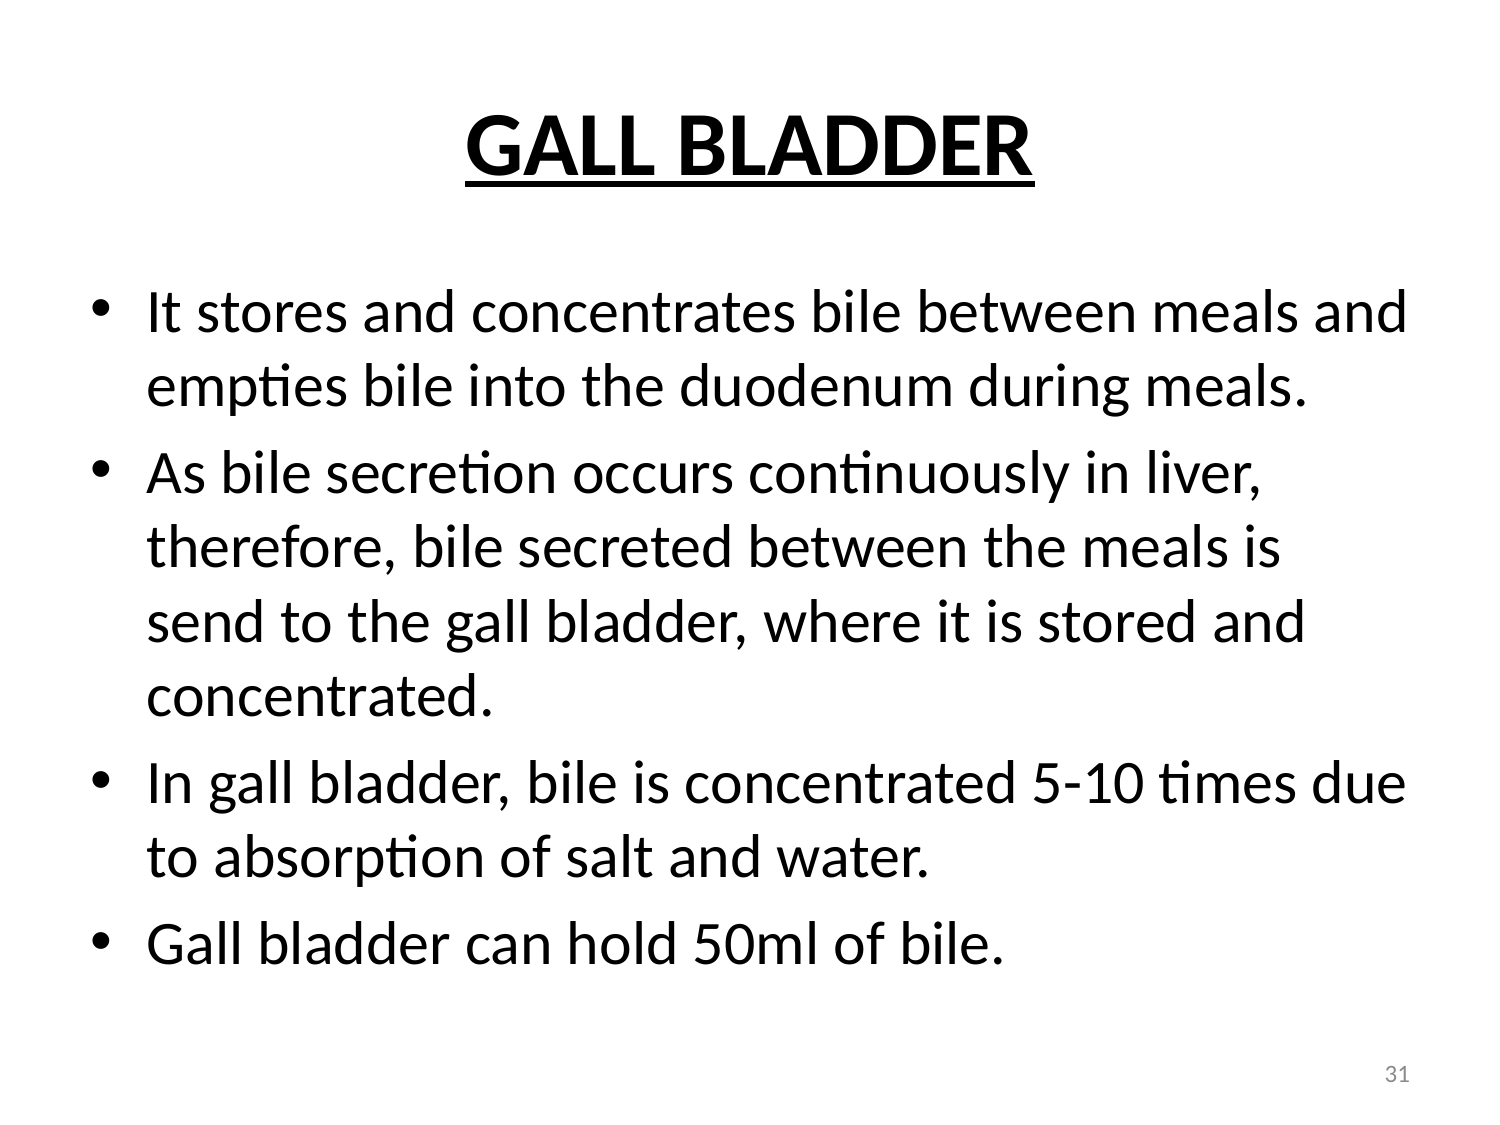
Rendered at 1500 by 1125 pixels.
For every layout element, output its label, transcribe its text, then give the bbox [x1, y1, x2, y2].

title GALL BLADDER [75, 45, 1425, 233]
list It stores and concentrates bile between meals and empties bile into the duodenum during meals. As bile secretion occurs continuously in liver, therefore, bile secreted between the meals is send to the gall bladder, where it is stored and concentrated. In gall bladder, bile is concentrated 5-10 times due to absorption of salt and water. Gall bladder can hold 50ml of bile. [75, 262, 1425, 1005]
slide_number 31 [1074, 1042, 1425, 1103]
